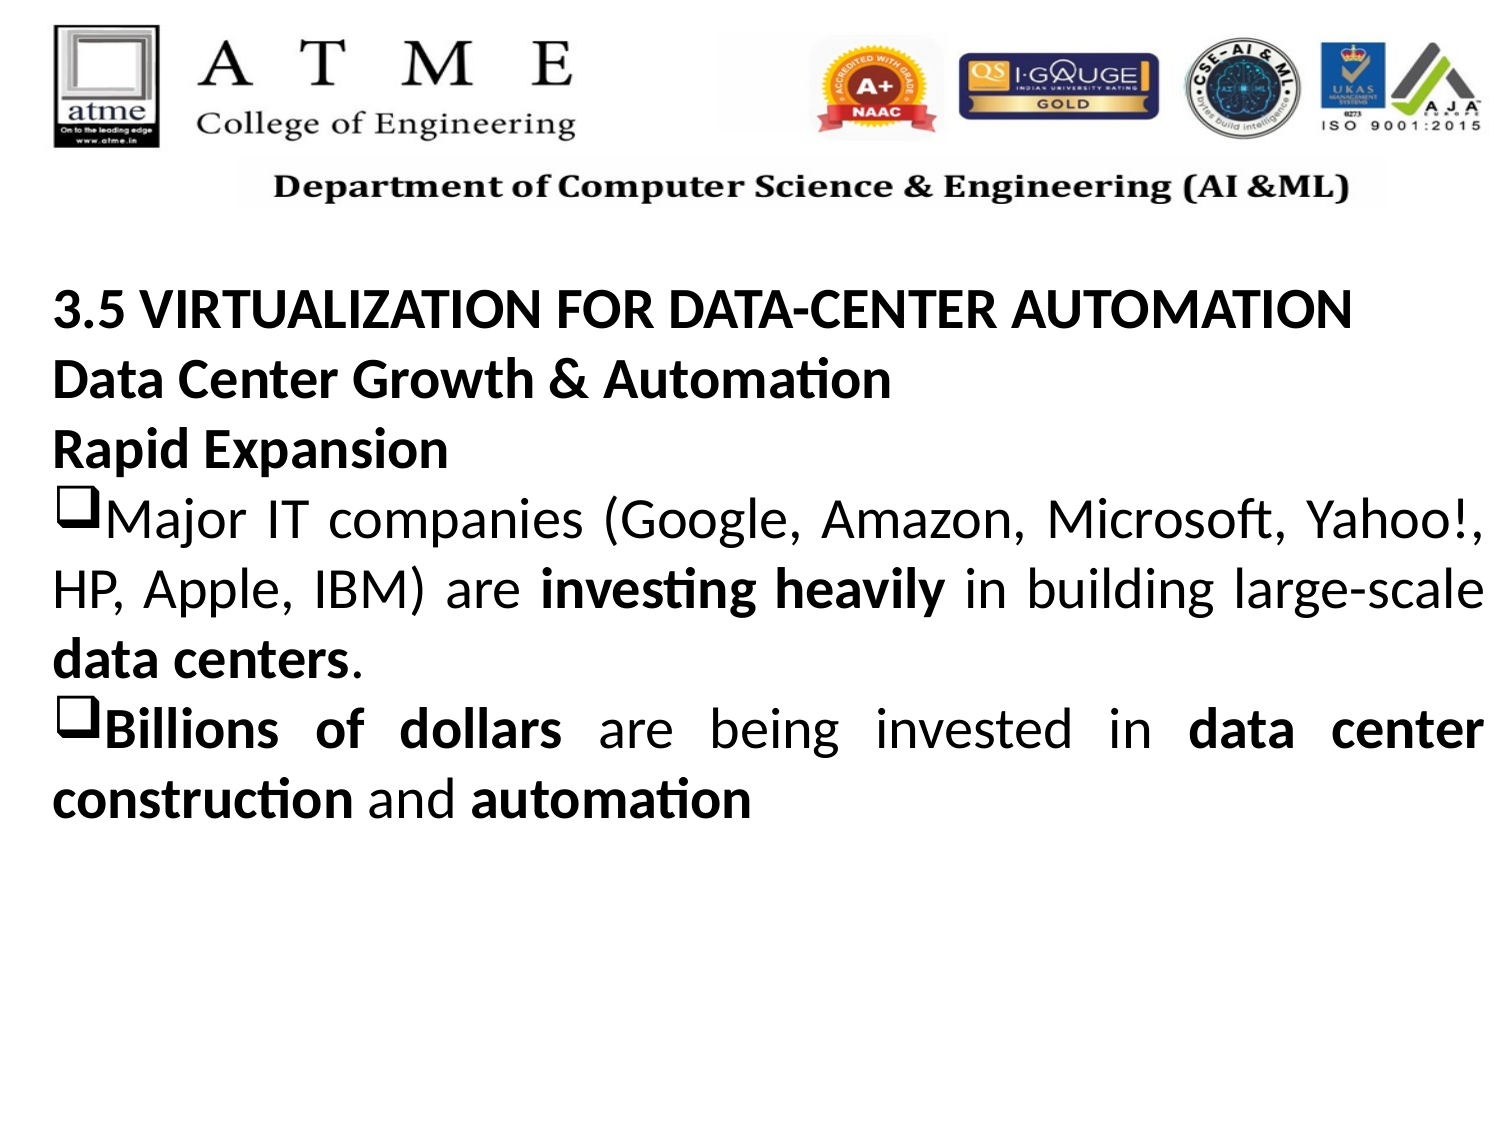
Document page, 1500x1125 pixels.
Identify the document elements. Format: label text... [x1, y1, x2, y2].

text_box 3.5 VIRTUALIZATION FOR DATA-CENTER AUTOMATION Data Center Growth & Automation Rapid Expansion Major IT companies (Google, Amazon, Microsoft, Yahoo!, HP, Apple, IBM) are investing heavily in building large-scale data centers. Billions of dollars are being invested in data center construction and automation [37, 262, 1500, 917]
picture [24, 0, 1500, 226]
